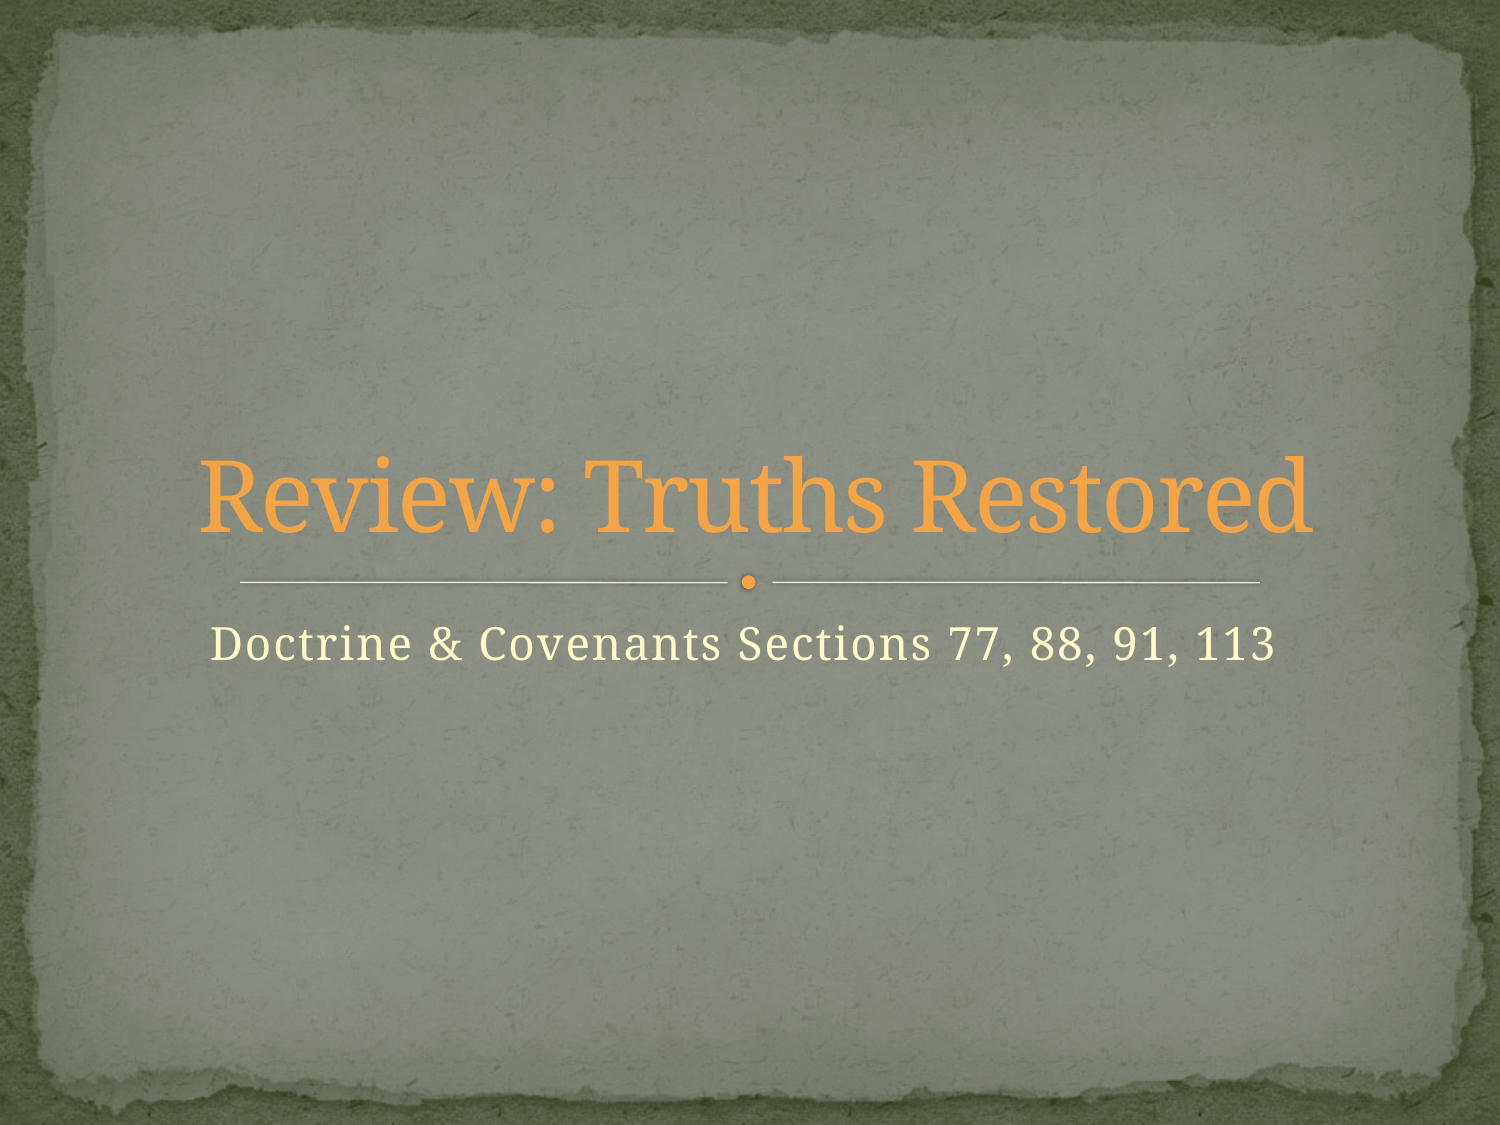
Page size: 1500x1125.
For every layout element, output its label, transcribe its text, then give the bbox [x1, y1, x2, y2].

title Review: Truths Restored [74, 235, 1438, 561]
subtitle Doctrine & Covenants Sections 77, 88, 91, 113 [62, 607, 1425, 795]
